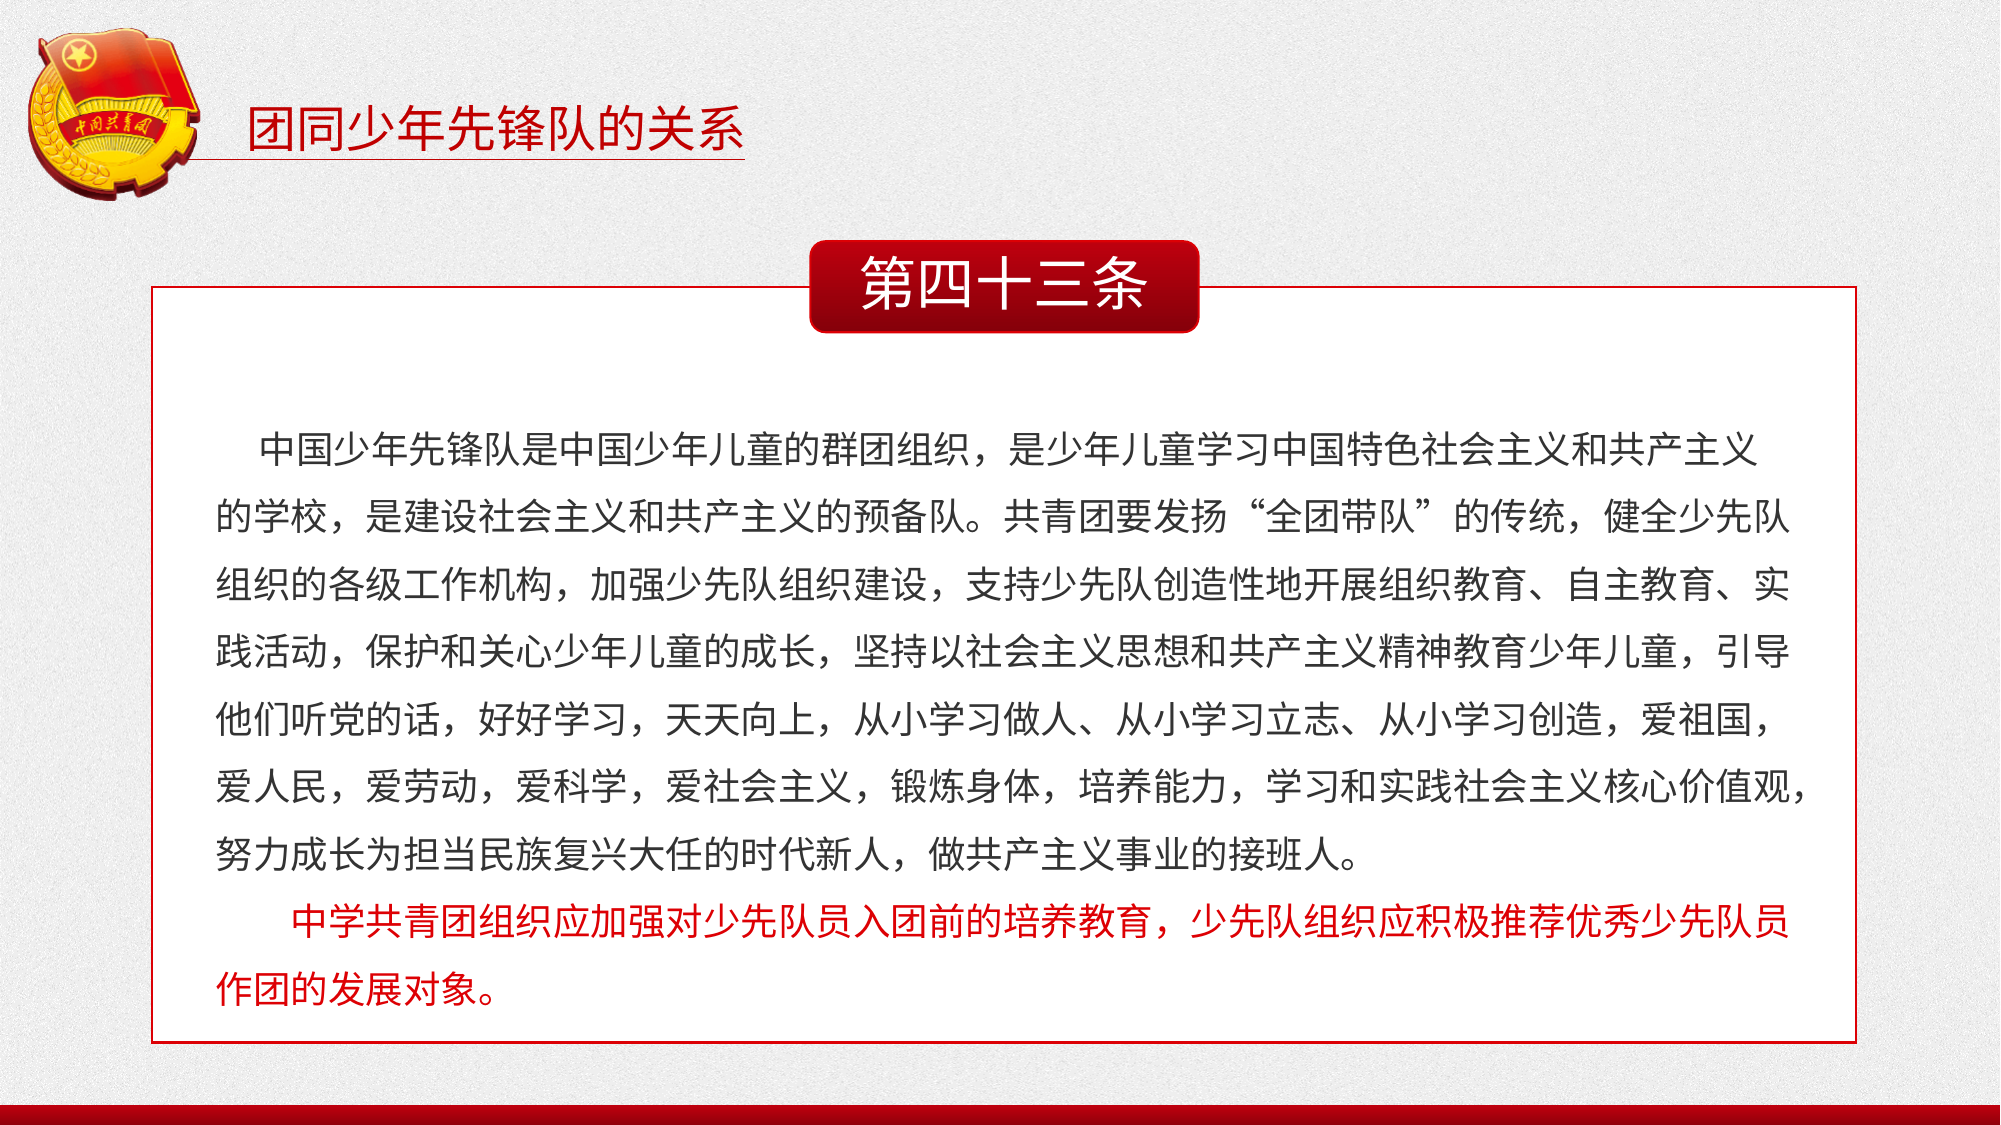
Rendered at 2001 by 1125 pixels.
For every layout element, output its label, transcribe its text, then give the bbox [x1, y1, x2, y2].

text_box [151, 286, 1857, 1044]
picture [0, 0, 2001, 1125]
text_box 第四十三条 [809, 240, 1200, 334]
text_box 团同少年先锋队的关系 [231, 90, 762, 165]
text_box 中国少年先锋队是中国少年儿童的群团组织，是少年儿童学习中国特色社会主义和共产主义的学校，是建设社会主义和共产主义的预备队。共青团要发扬“全团带队”的传统，健全少先队组织的各级工作机构，加强少先队组织建设，支持少先队创造性地开展组织教育、自主教育、实践活动，保护和关心少年儿童的成长，坚持以社会主义思想和共产主义精神教育少年儿童，引导他们听党的话，好好学习，天天向上，从小学习做人、从小学习立志、从小学习创造，爱祖国，爱人民，爱劳动，爱科学，爱社会主义，锻炼身体，培养能力，学习和实践社会主义核心价值观，努力成长为担当民族复兴大任的时代新人，做共产主义事业的接班人。 中学共青团组织应加强对少先队员入团前的培养教育，少先队组织应积极推荐优秀少先队员作团的发展对象。 [200, 395, 1809, 1019]
